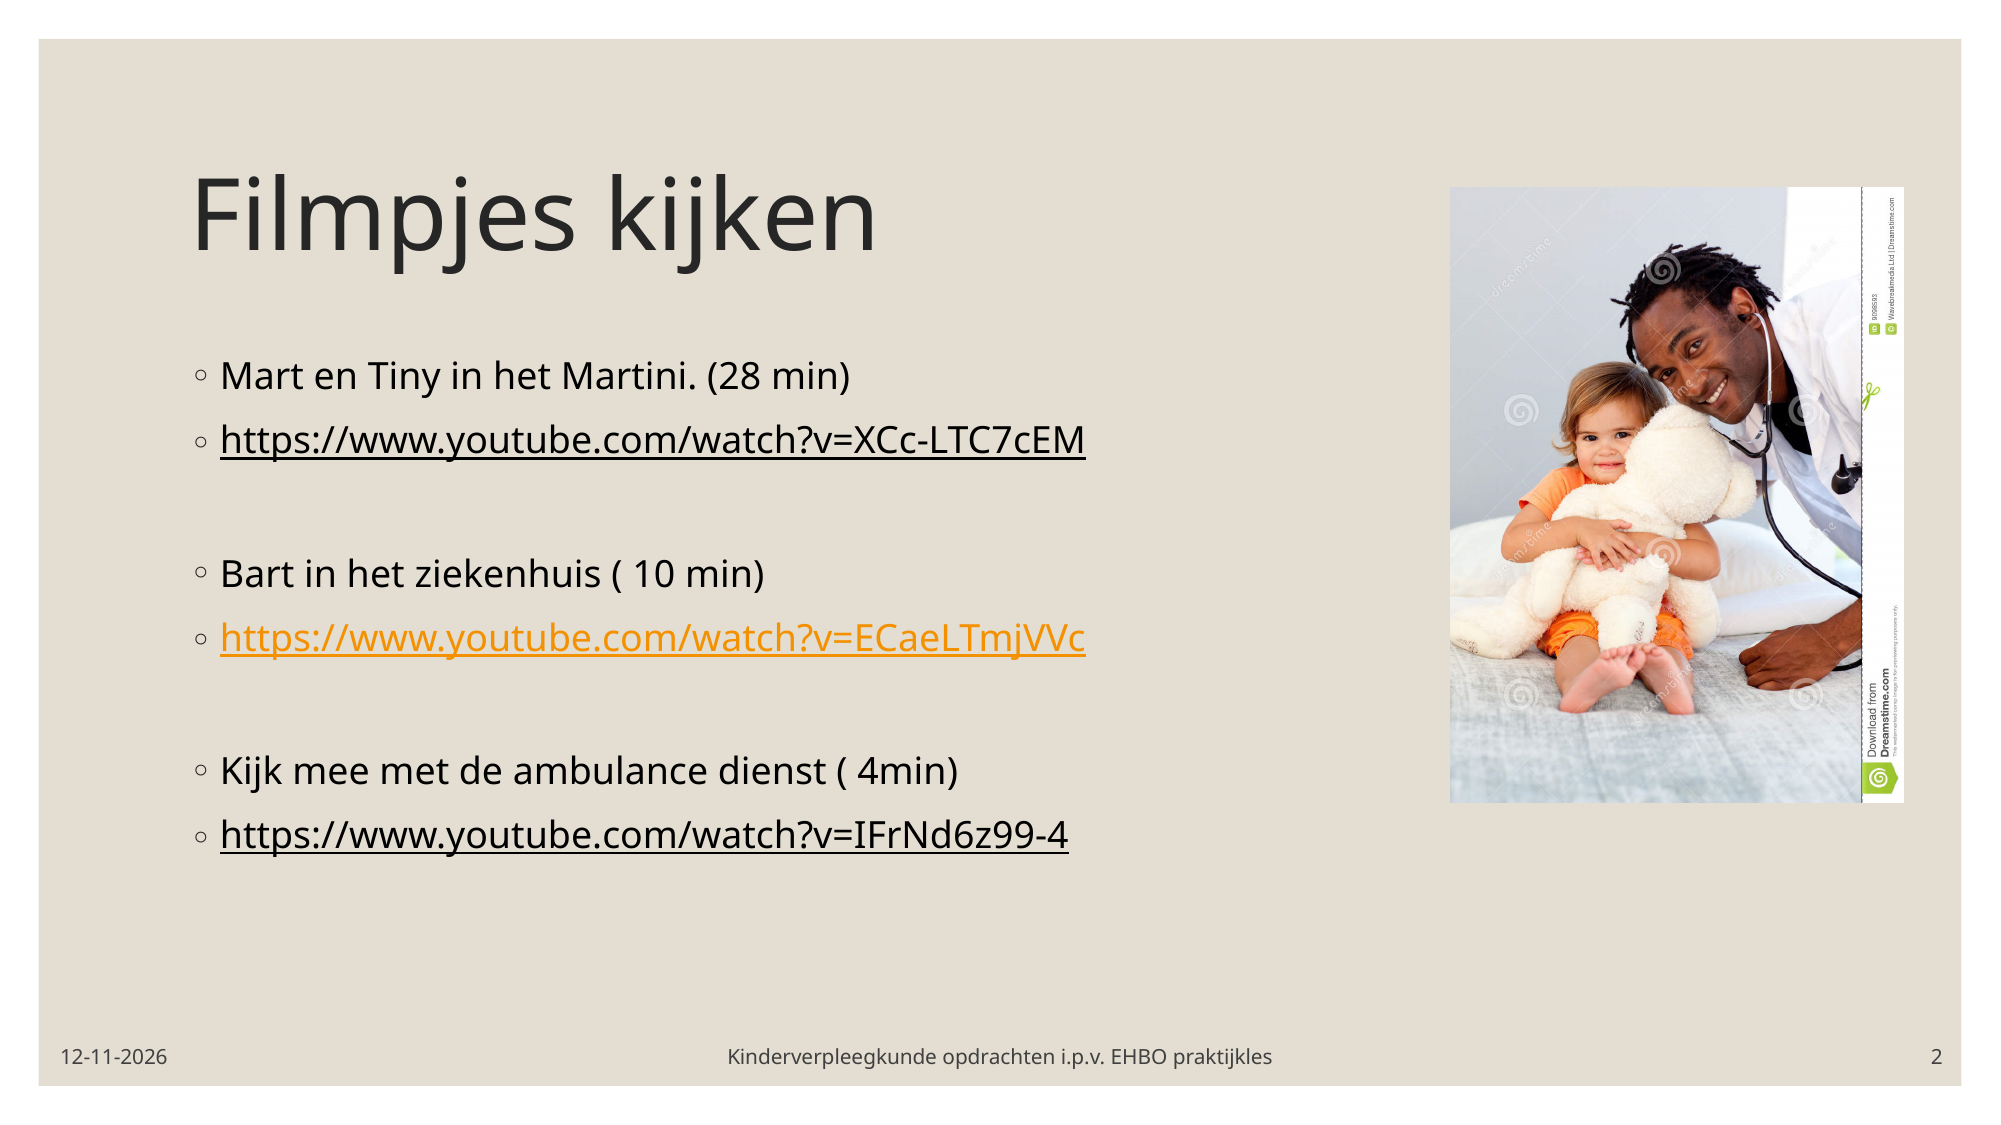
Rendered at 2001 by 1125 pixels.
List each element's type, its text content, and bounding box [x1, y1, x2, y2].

list Mart en Tiny in het Martini. (28 min) https://www.youtube.com/watch?v=XCc-LTC7cEM Bart in het ziekenhuis ( 10 min) https://www.youtube.com/watch?v=ECaeLTmjVVc Kijk mee met de ambulance dienst ( 4min) https://www.youtube.com/watch?v=IFrNd6z99-4 [174, 345, 1825, 990]
footer Kinderverpleegkunde opdrachten i.p.v. EHBO praktijkles [572, 1034, 1428, 1080]
picture [1450, 187, 1904, 803]
slide_number 2 [1717, 1034, 1958, 1080]
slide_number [45, 1034, 495, 1080]
title Filmpjes kijken [174, 105, 1825, 331]
